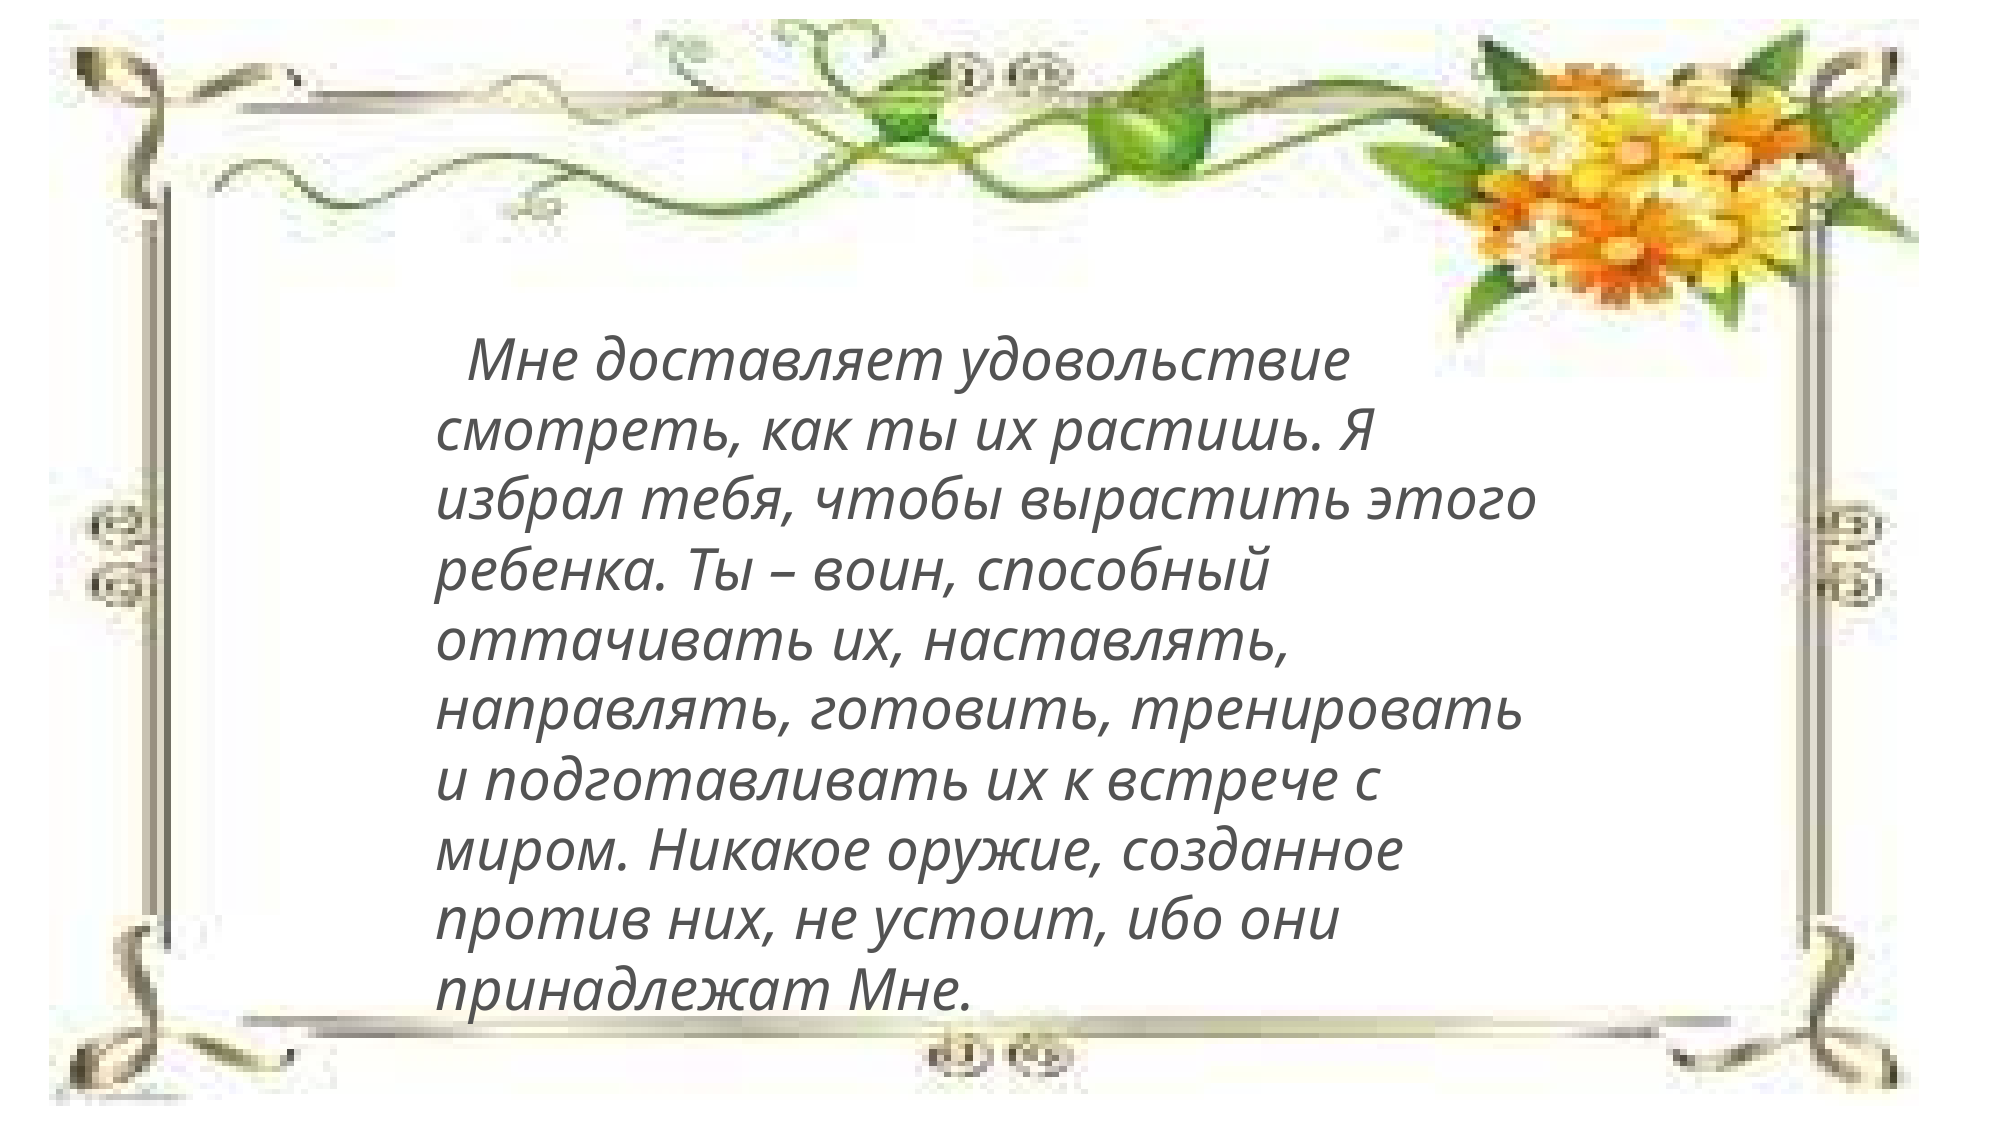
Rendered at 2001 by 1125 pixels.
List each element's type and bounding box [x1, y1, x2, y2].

list [48, 19, 1919, 1106]
